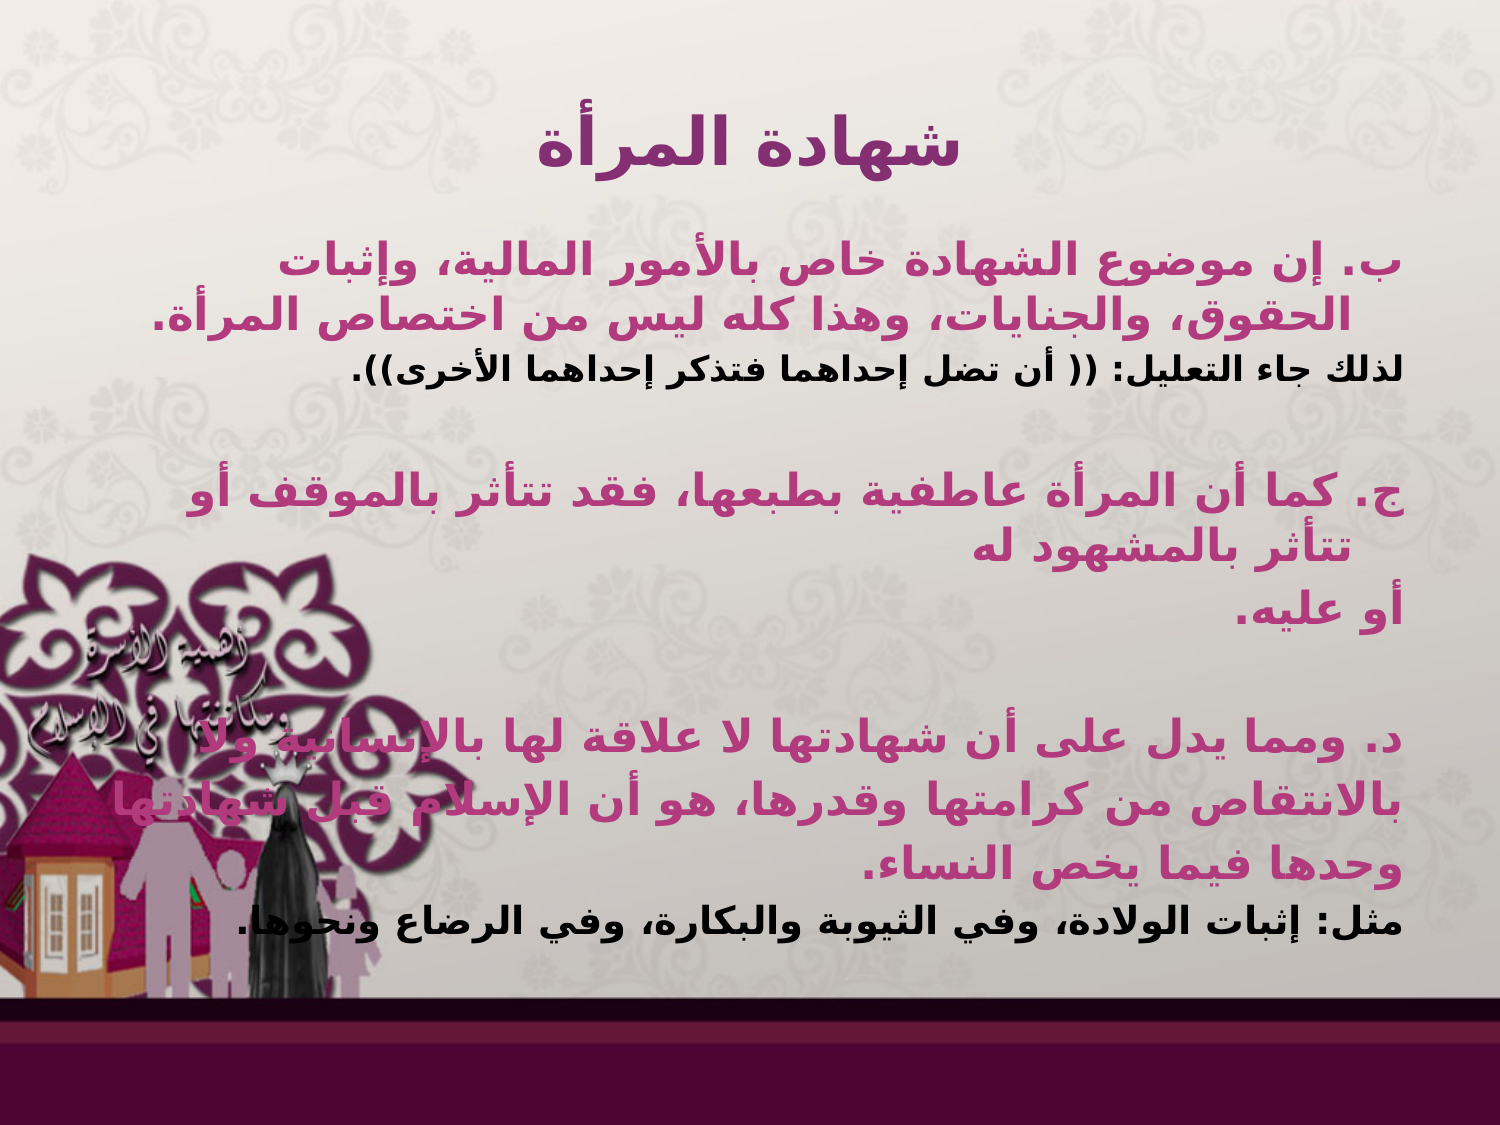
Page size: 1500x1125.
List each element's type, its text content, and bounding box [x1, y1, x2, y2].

list ب. إن موضوع الشهادة خاص بالأمور المالية، وإثبات الحقوق، والجنايات، وهذا كله ليس من اختصاص المرأة. لذلك جاء التعليل: (( أن تضل إحداهما فتذكر إحداهما الأخرى)). ج. كما أن المرأة عاطفية بطبعها، فقد تتأثر بالموقف أو تتأثر بالمشهود له أو عليه. د. ومما يدل على أن شهادتها لا علاقة لها بالإنسانية ولا بالانتقاص من كرامتها وقدرها، هو أن الإسلام قبل شهادتها وحدها فيما يخص النساء. مثل: إثبات الولادة، وفي الثيوبة والبكارة، وفي الرضاع ونحوها. [70, 222, 1421, 966]
picture [0, 0, 1500, 1125]
title شهادة المرأة [74, 44, 1426, 233]
